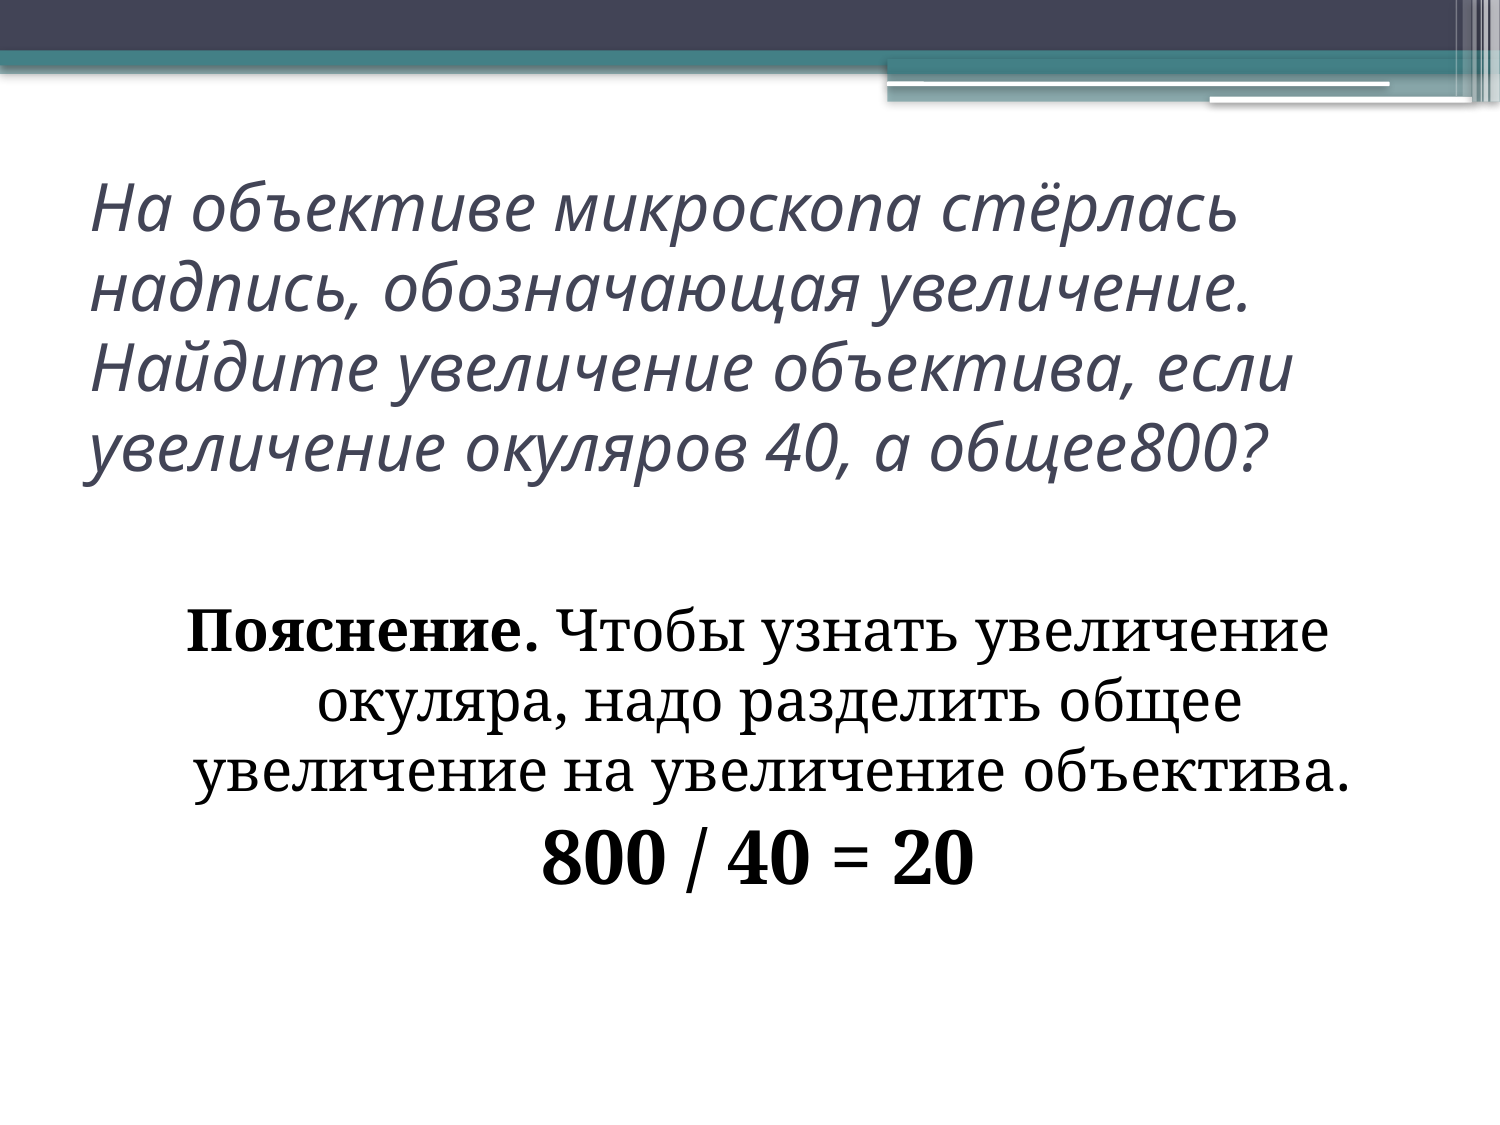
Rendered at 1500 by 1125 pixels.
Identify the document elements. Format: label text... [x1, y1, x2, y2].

title На объективе микроскопа стёрлась надпись, обозначающая увеличение. Найдите увеличение объектива, если увеличение окуляров 40, а общее800? [75, 278, 1425, 586]
list Пояснение. Чтобы узнать увеличение окуляра, надо разделить общее увеличение на увеличение объектива. 800 / 40 = 20 [75, 586, 1425, 1079]
